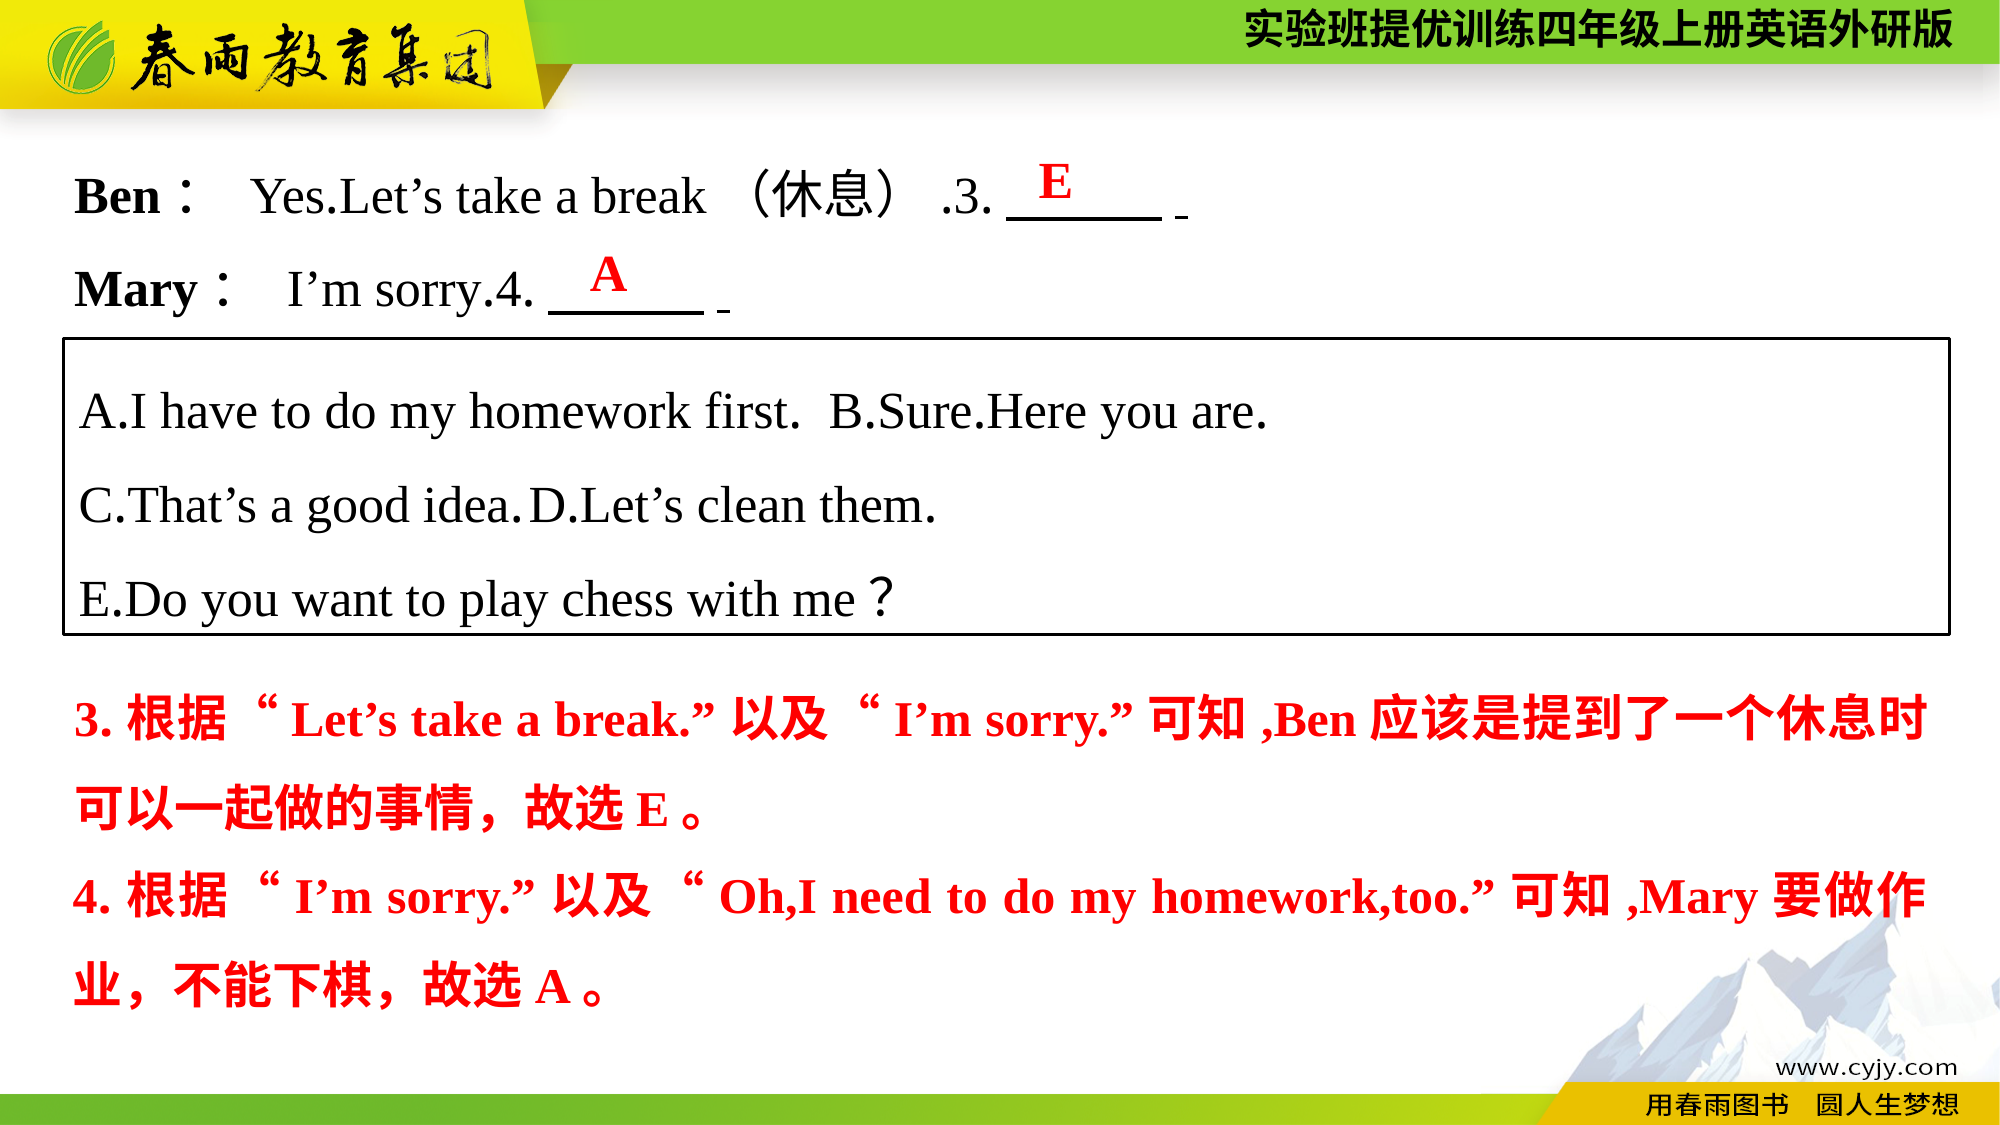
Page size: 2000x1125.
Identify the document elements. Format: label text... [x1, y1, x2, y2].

text_box 4.根据“I’m sorry.”以及“Oh,I need to do my homework,too.”可知,Mary要做作业，不能下棋，故选A。 [57, 825, 1942, 1021]
list Ben： Yes.Let’s take a break（休息）.3. . Mary： I’m sorry.4. . [59, 122, 1944, 315]
text_box E [1023, 138, 1089, 216]
picture [0, 0, 2000, 1125]
text_box A.I have to do my homework first. B.Sure.Here you are. C.That’s a good idea. D.Let’s clean them. E.Do you want to play chess with me？ [63, 338, 1950, 635]
text_box A [575, 231, 643, 309]
text_box 3.根据“Let’s take a break.”以及“I’m sorry.”可知,Ben应该是提到了一个休息时可以一起做的事情，故选E。 [59, 649, 1944, 845]
